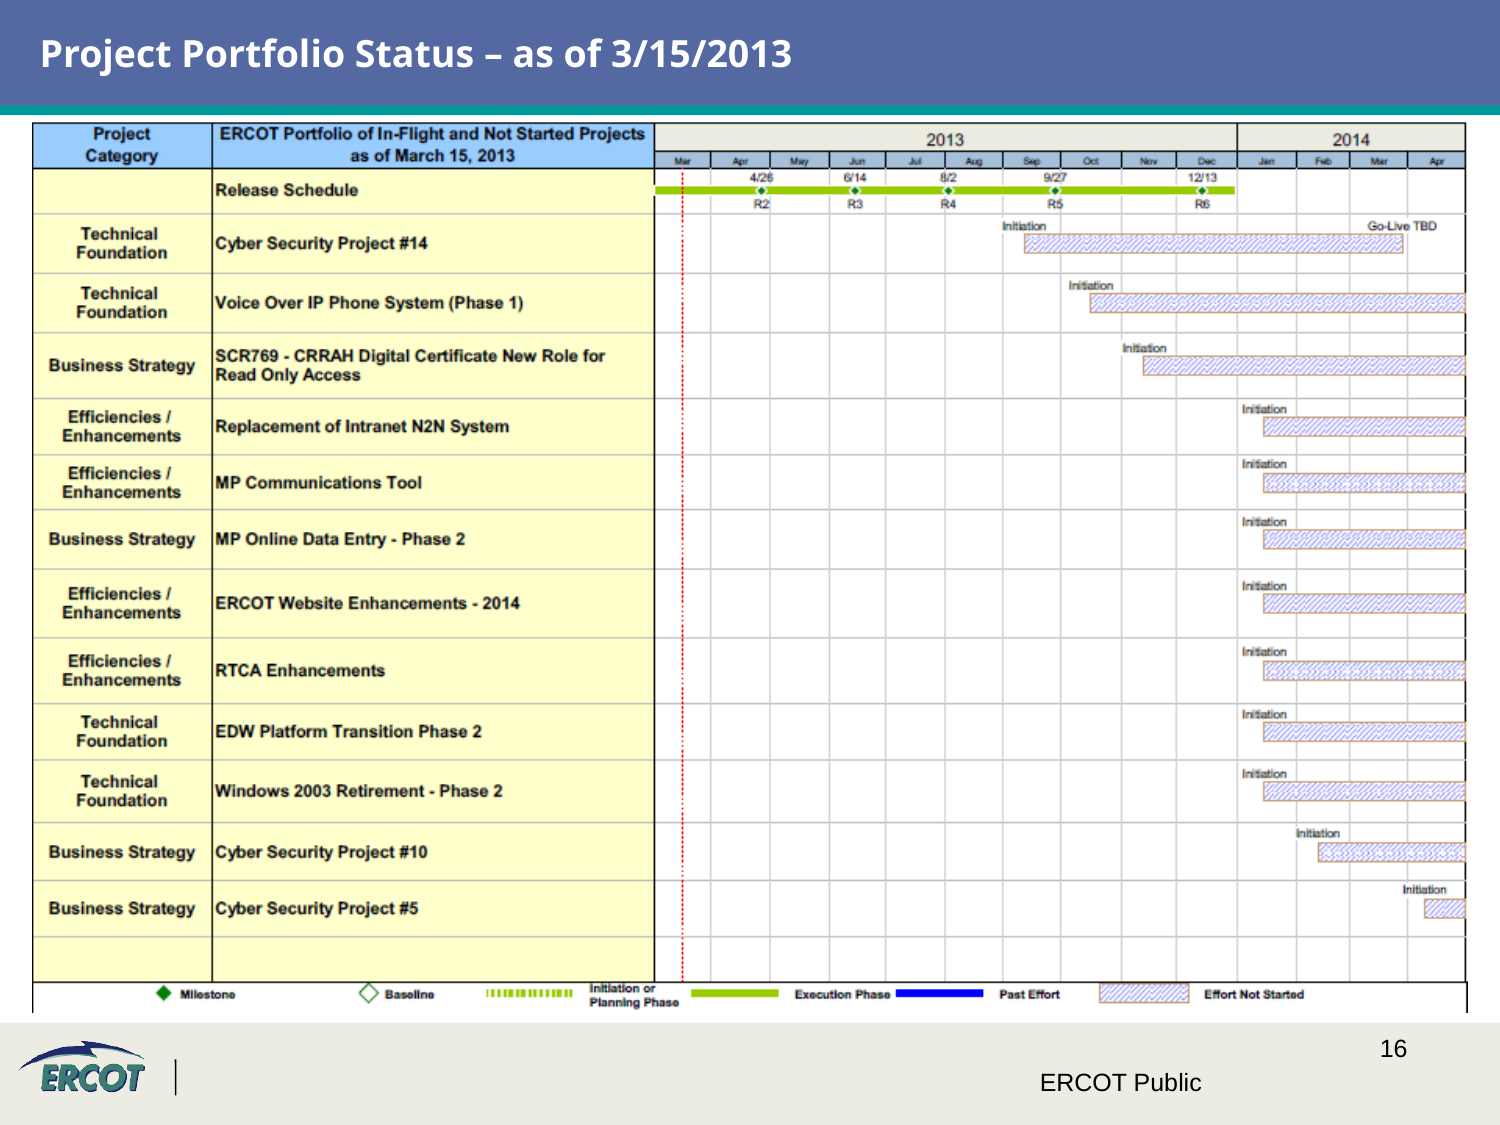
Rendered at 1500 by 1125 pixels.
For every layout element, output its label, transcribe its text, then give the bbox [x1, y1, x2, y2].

picture [10, 1031, 151, 1111]
picture [31, 121, 1468, 1013]
text_box Project Portfolio Status – as of 3/15/2013 [24, 30, 1163, 106]
text_box [24, 22, 1450, 85]
footer ERCOT Public [1025, 1059, 1438, 1125]
